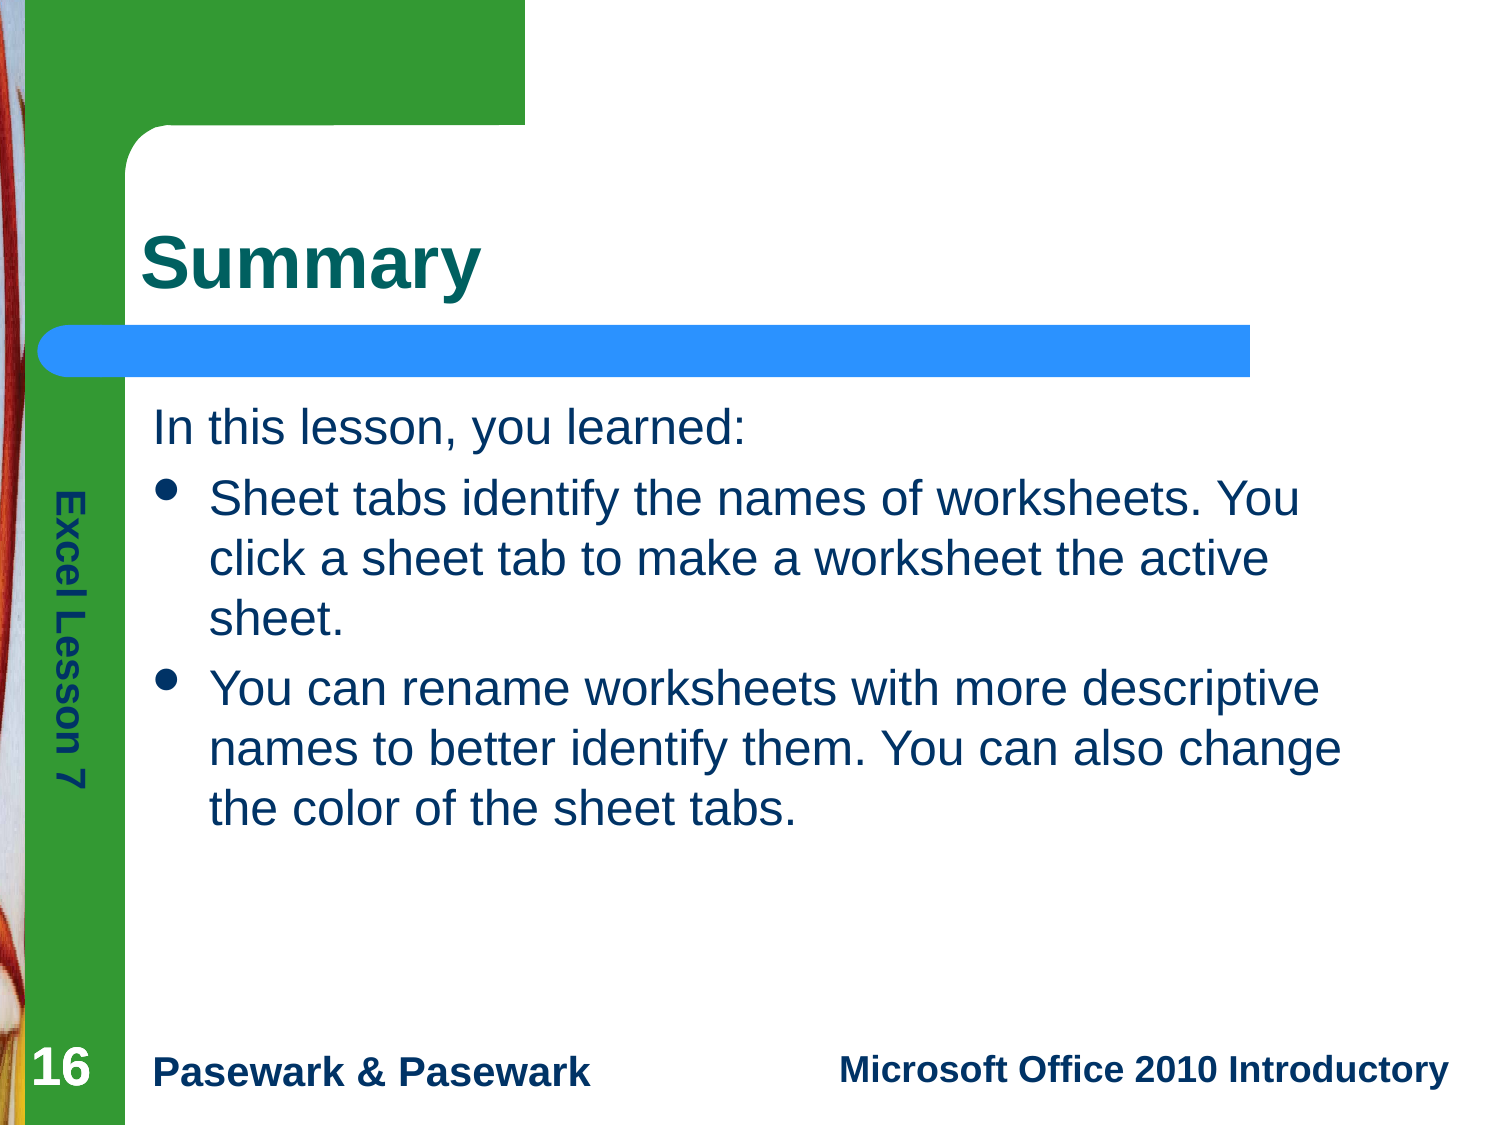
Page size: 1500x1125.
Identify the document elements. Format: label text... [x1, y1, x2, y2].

picture [0, 0, 25, 1125]
list In this lesson, you learned: Sheet tabs identify the names of worksheets. You click a sheet tab to make a worksheet the active sheet. You can rename worksheets with more descriptive names to better identify them. You can also change the color of the sheet tabs. [137, 387, 1426, 1063]
title Summary [124, 124, 1426, 313]
text_box 16 [13, 1023, 111, 1105]
